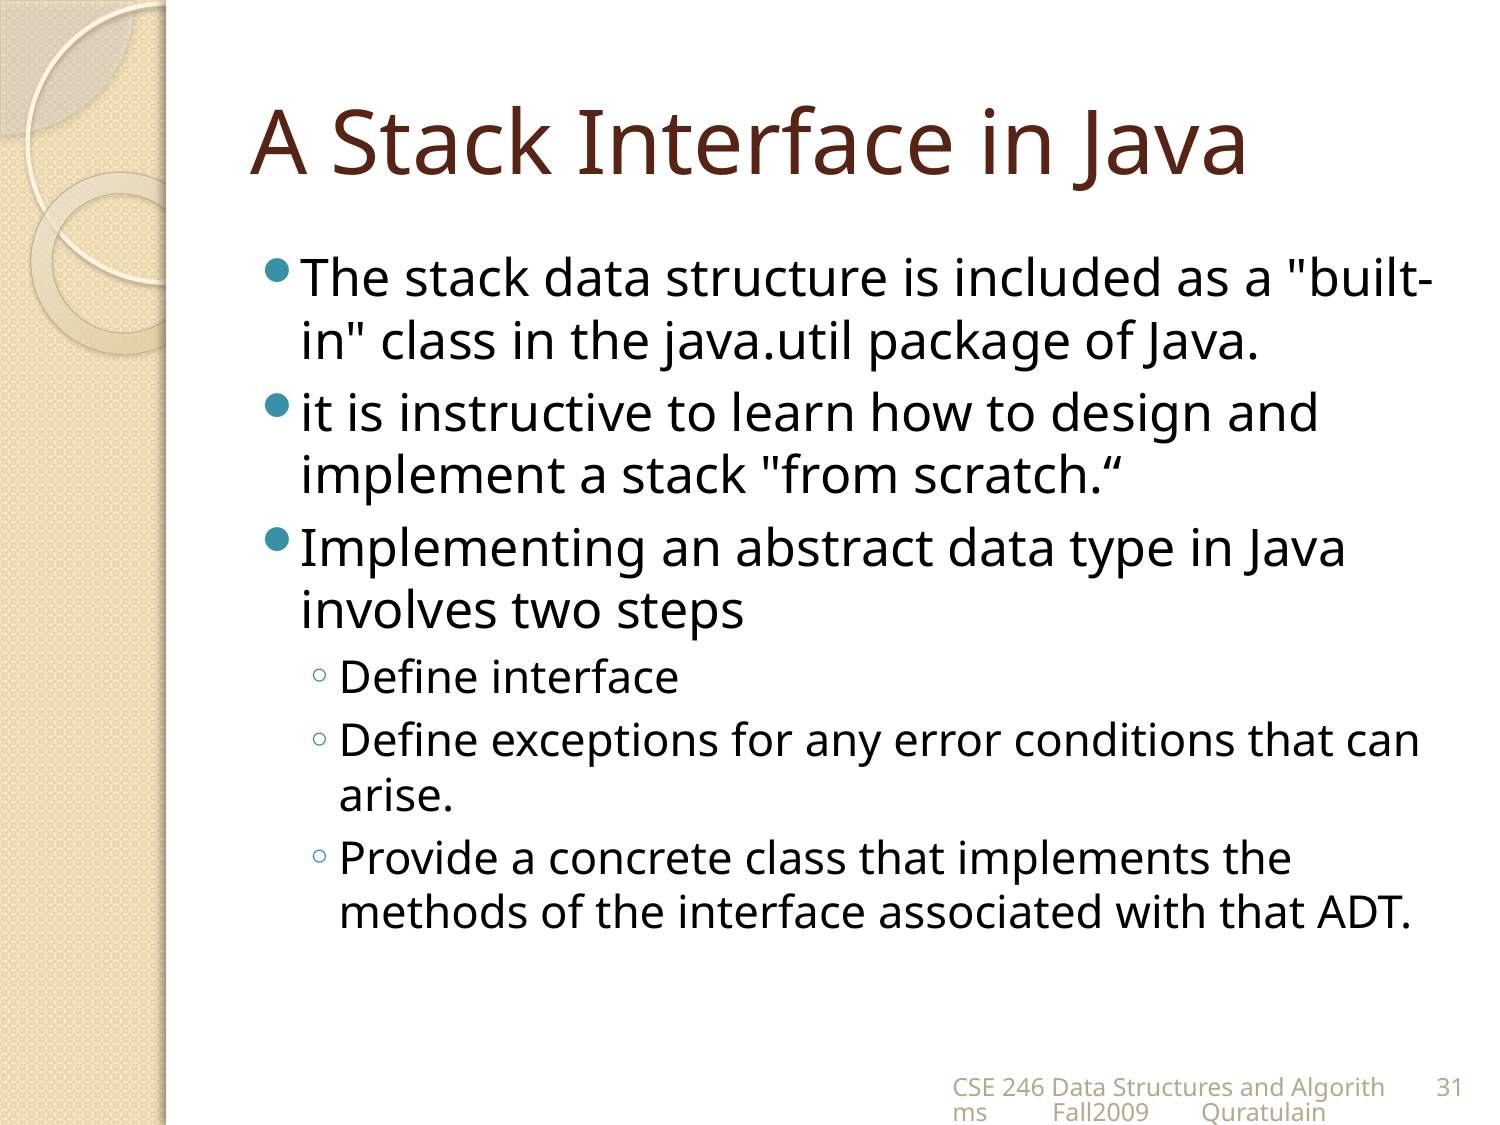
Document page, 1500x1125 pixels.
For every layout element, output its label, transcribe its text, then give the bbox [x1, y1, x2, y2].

title A Stack Interface in Java [235, 45, 1466, 233]
list The stack data structure is included as a "built-in" class in the java.util package of Java. it is instructive to learn how to design and implement a stack "from scratch.“ Implementing an abstract data type in Java involves two steps Define interface Define exceptions for any error conditions that can arise. Provide a concrete class that implements the methods of the interface associated with that ADT. [235, 237, 1466, 1025]
slide_number 31 [1413, 1034, 1488, 1113]
footer CSE 246 Data Structures and Algorithms Fall2009 Quratulain [937, 1034, 1413, 1113]
